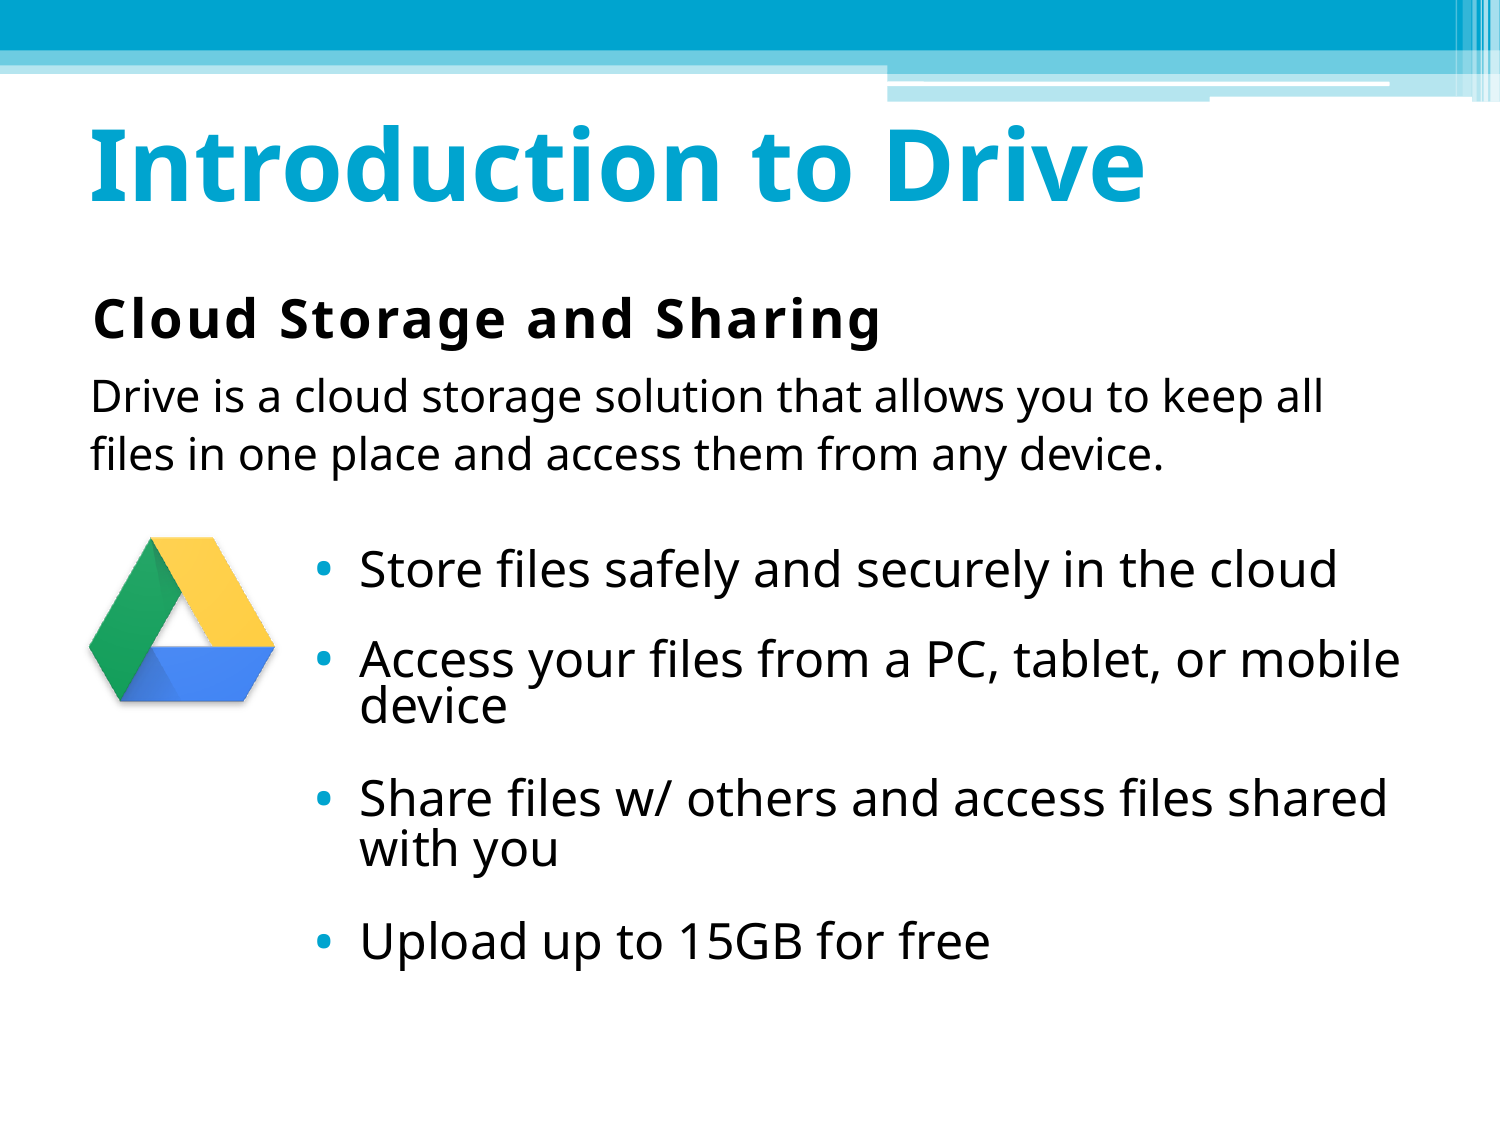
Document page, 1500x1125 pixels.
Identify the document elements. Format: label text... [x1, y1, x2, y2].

text_box Store files safely and securely in the cloud Access your files from a PC, tablet, or mobile device Share files w/ others and access files shared with you Upload up to 15GB for free [299, 500, 1425, 955]
picture [74, 512, 288, 726]
title Introduction to Drive [75, 75, 1450, 248]
text_box Cloud Storage and Sharing [71, 276, 934, 364]
list Drive is a cloud storage solution that allows you to keep all files in one place and access them from any device. [75, 360, 1450, 525]
